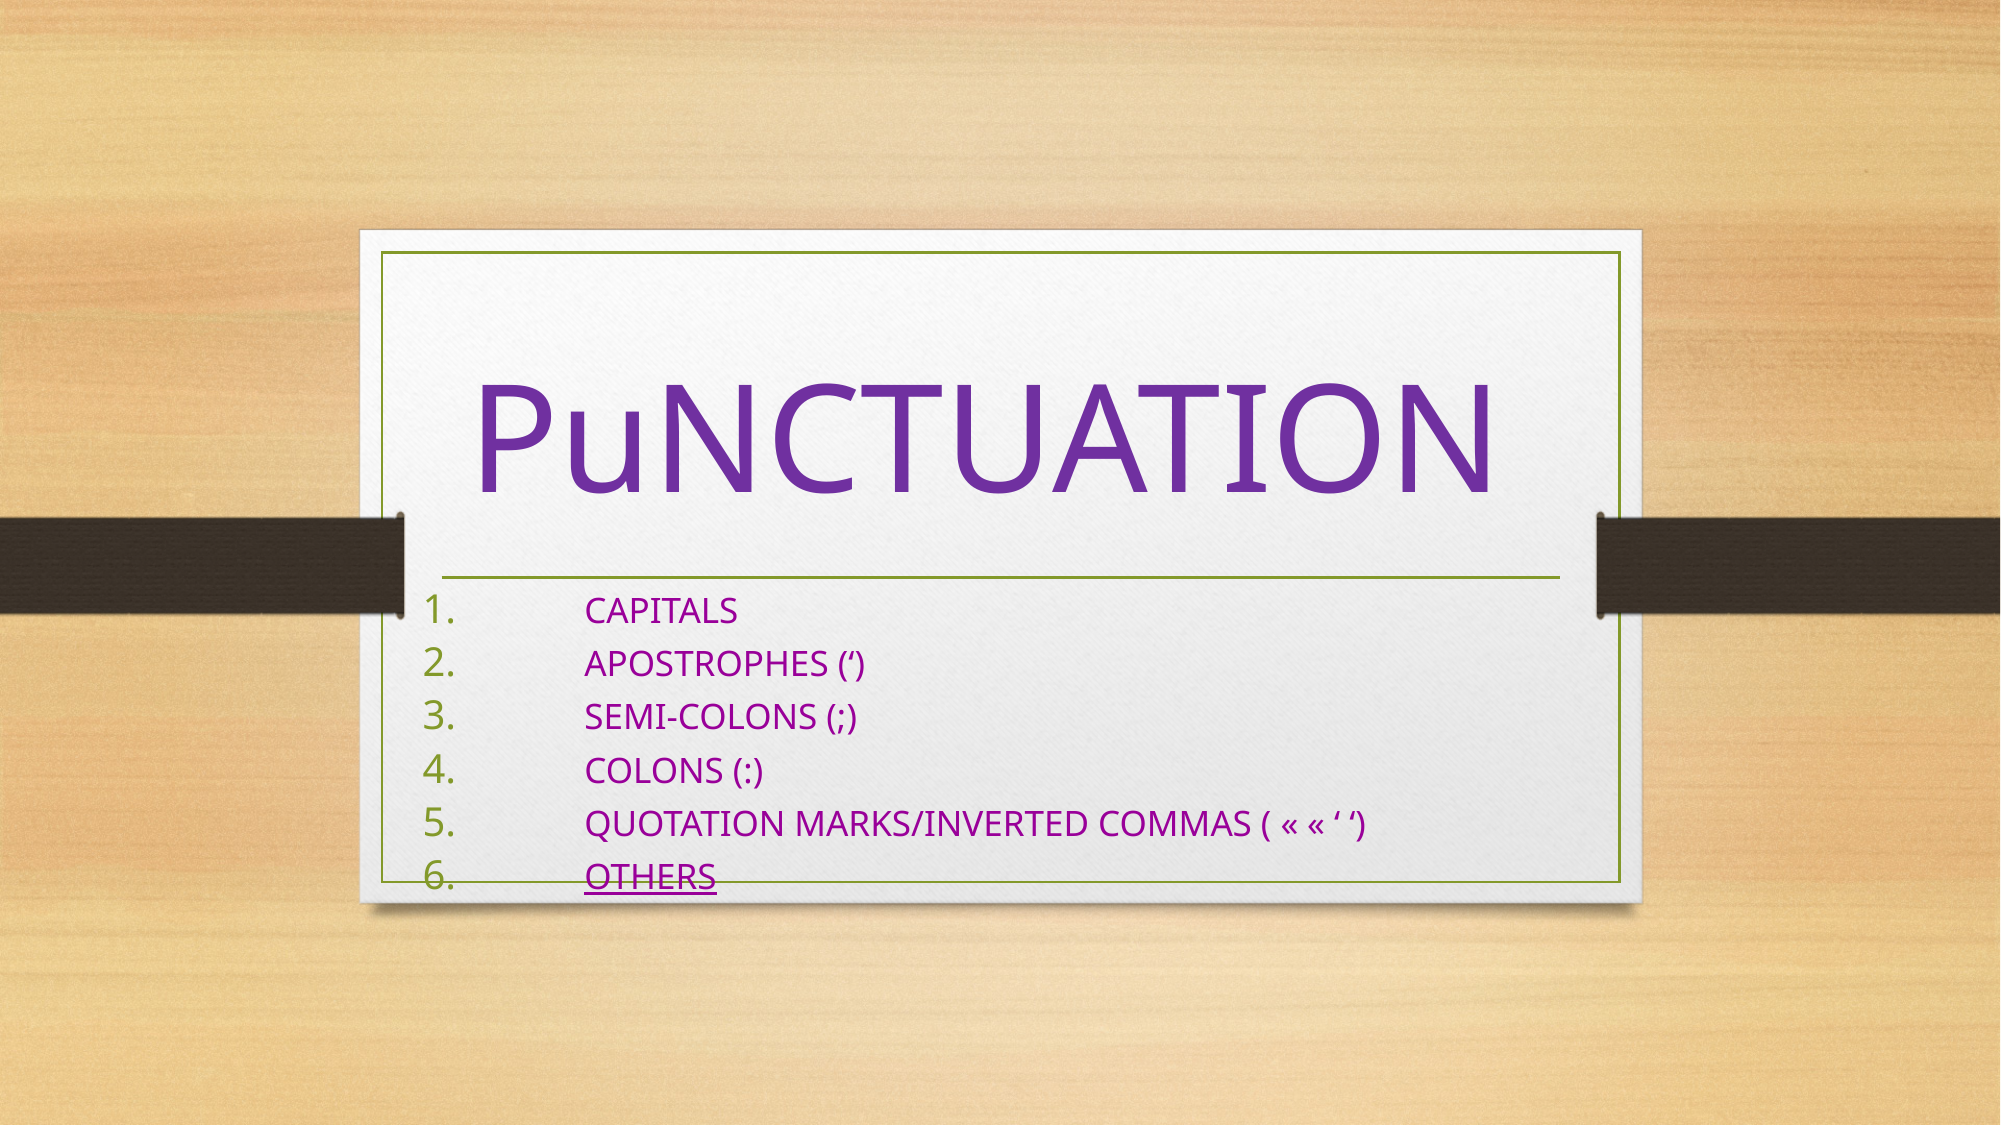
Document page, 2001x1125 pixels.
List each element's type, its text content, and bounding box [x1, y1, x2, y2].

picture [0, 0, 2001, 1125]
title PuNCTUATION [423, 259, 1550, 531]
subtitle CAPITALS APOSTROPHES (‘) SEMI-COLONS (;) COLONS (:) QUOTATION MARKS/INVERTED COMMAS ( « « ‘ ‘) OTHERS [407, 580, 1610, 912]
